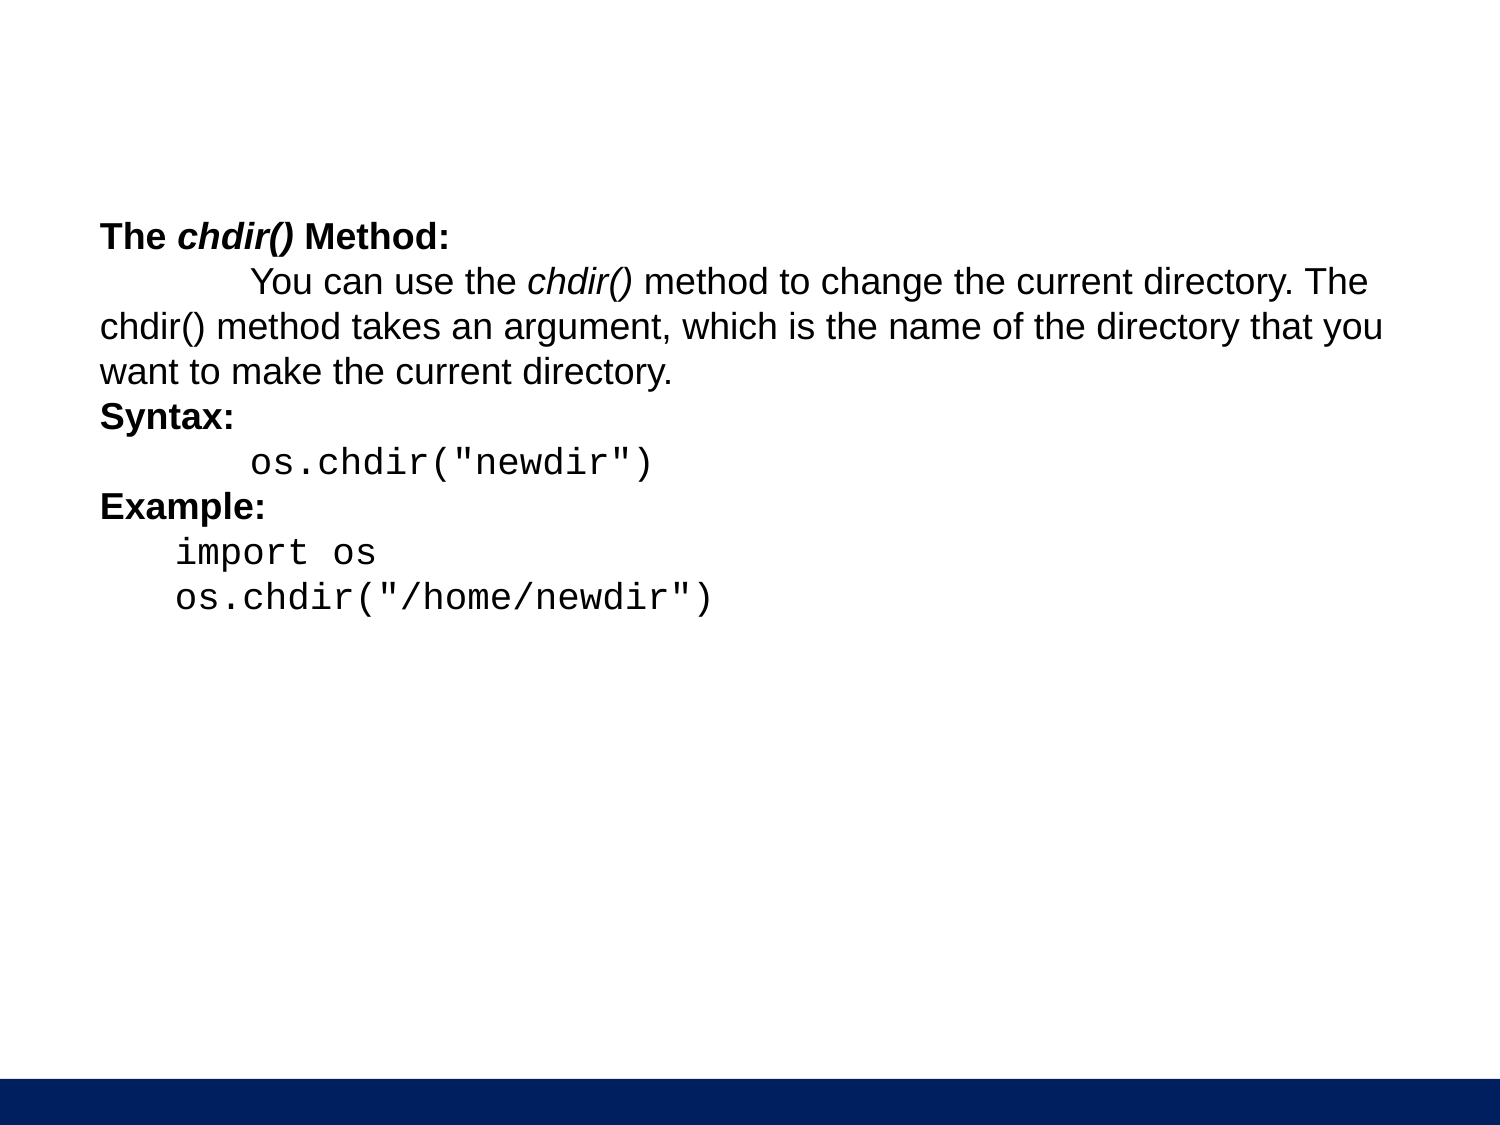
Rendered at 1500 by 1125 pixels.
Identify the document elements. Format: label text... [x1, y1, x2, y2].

list The chdir() Method: You can use the chdir() method to change the current directory. The chdir() method takes an argument, which is the name of the directory that you want to make the current directory. Syntax: os.chdir("newdir") Example: import os os.chdir("/home/newdir") [99, 212, 1438, 1013]
